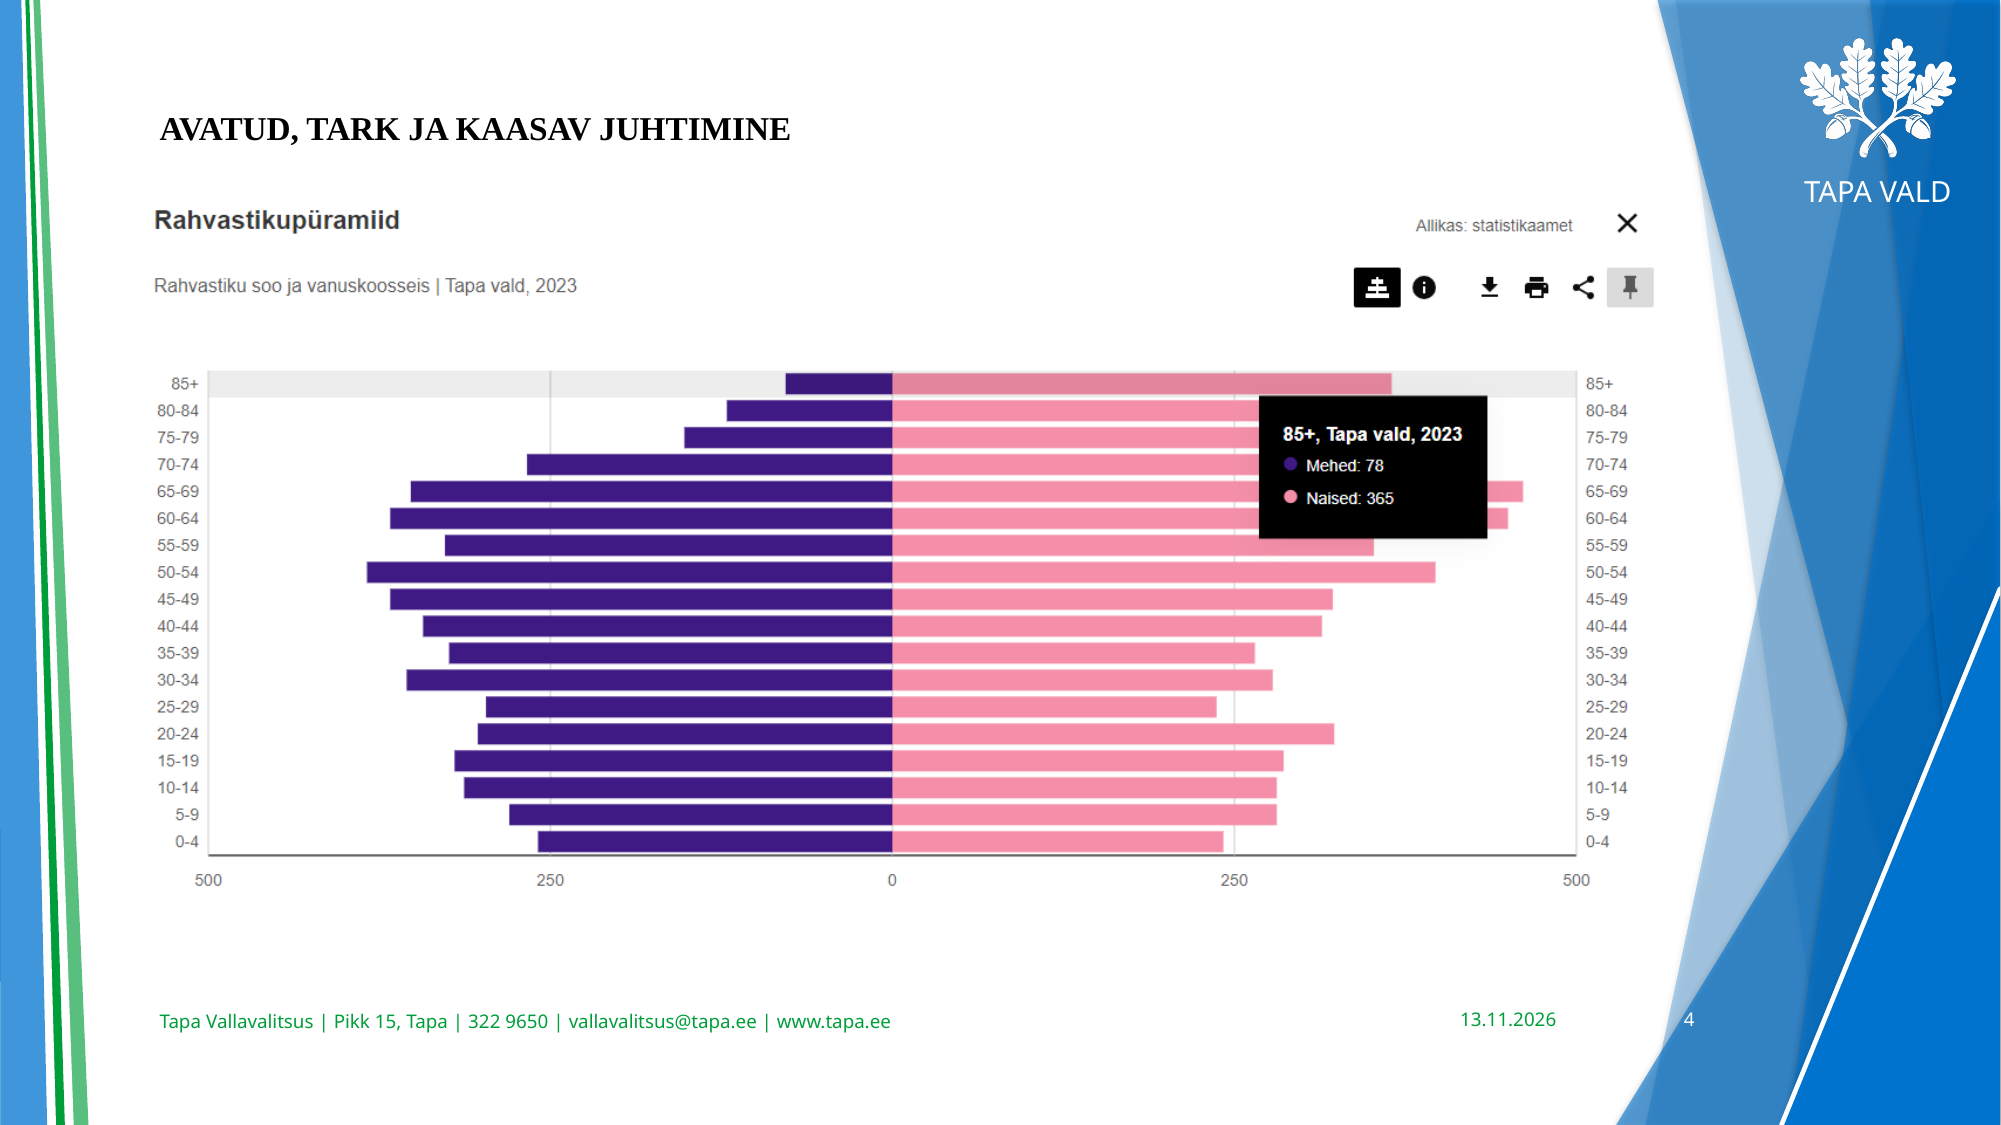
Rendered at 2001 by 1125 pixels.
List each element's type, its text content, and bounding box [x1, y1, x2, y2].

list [116, 173, 1689, 915]
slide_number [1421, 990, 1572, 1051]
footer Tapa Vallavalitsus | Pikk 15, Tapa | 322 9650 | vallavalitsus@tapa.ee | www.tapa.ee [144, 992, 1396, 1053]
picture [1800, 38, 1956, 158]
title AVATUD, TARK JA KAASAV JUHTIMINE [144, 99, 1710, 203]
slide_number 4 [1597, 990, 1710, 1051]
